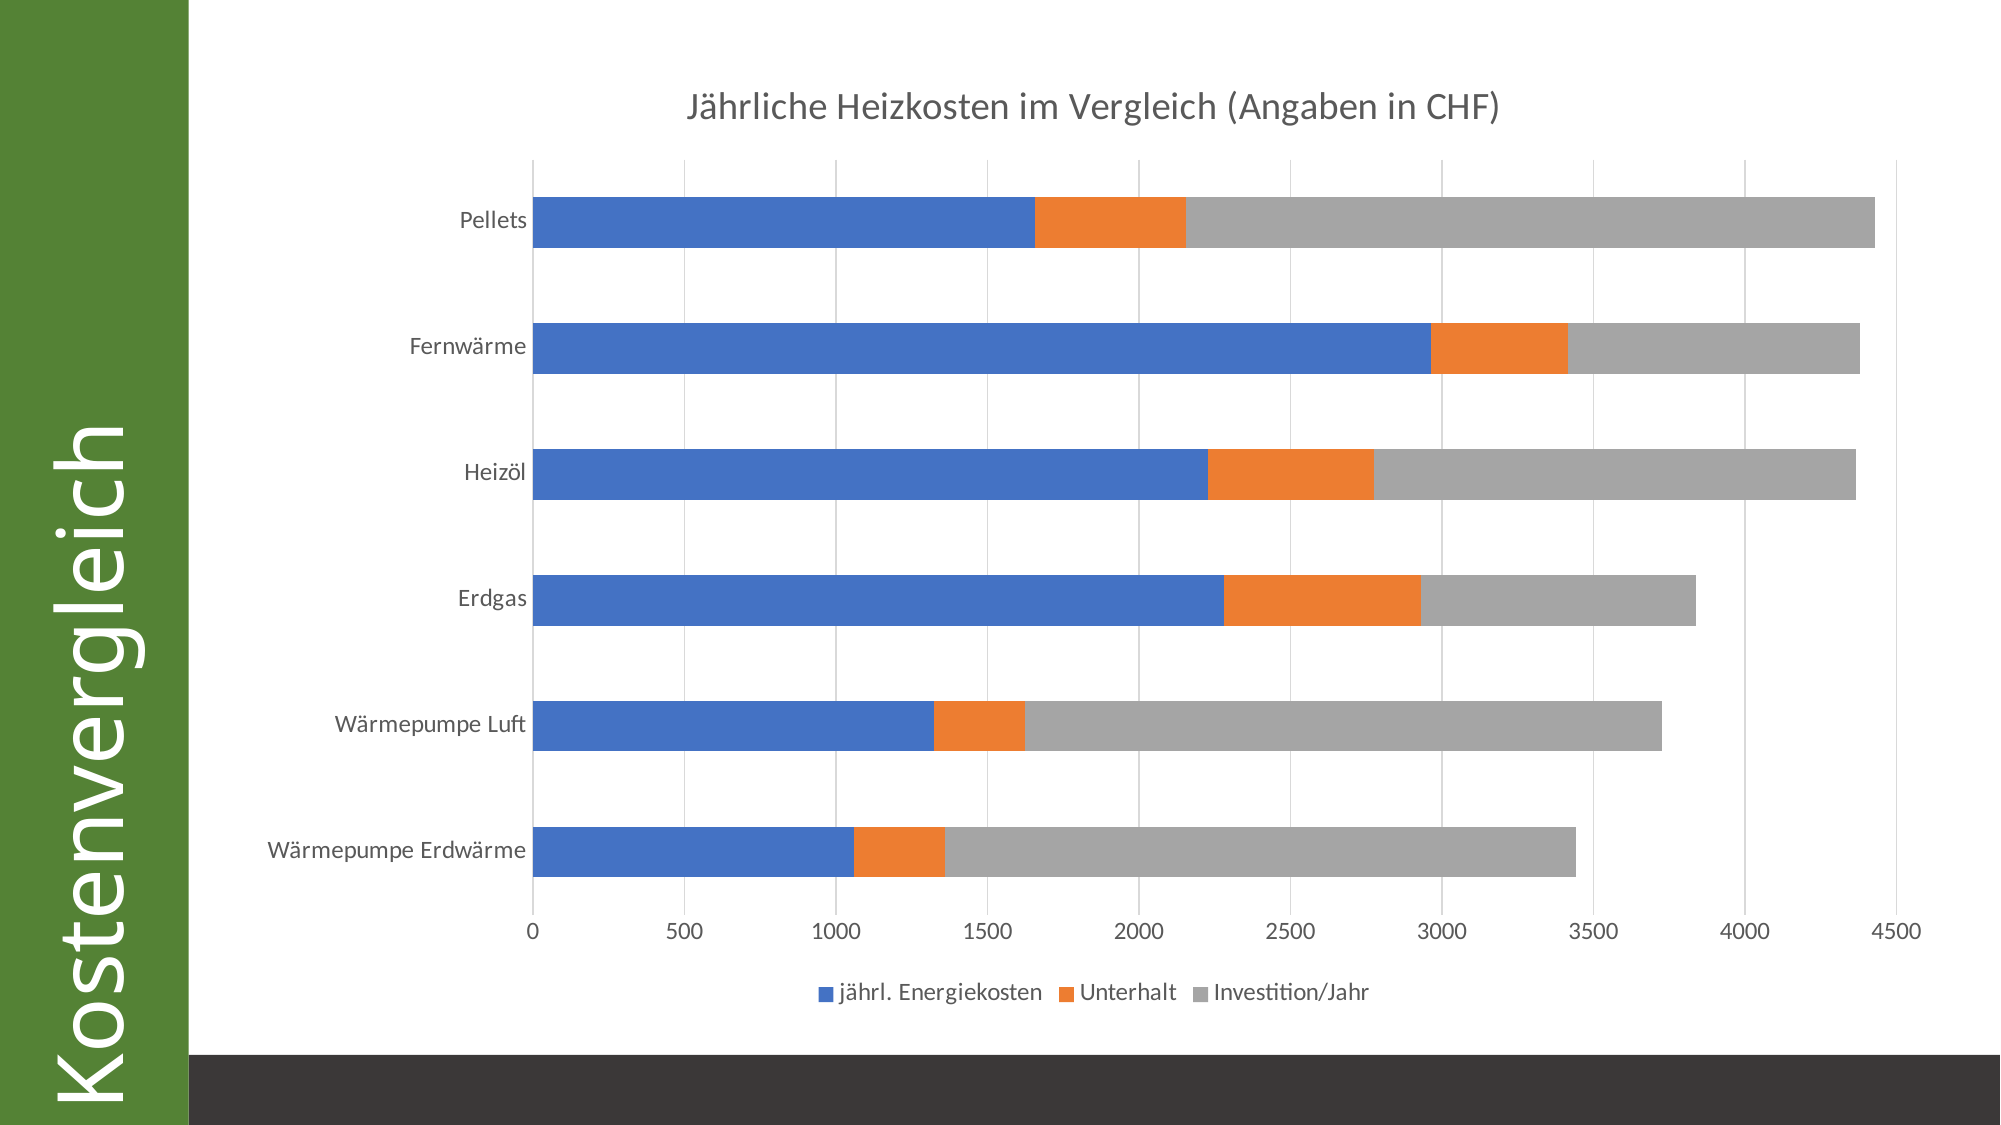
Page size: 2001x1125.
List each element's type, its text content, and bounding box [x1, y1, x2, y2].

title Kostenvergleich [0, 0, 189, 1125]
chart [233, 50, 1956, 1014]
